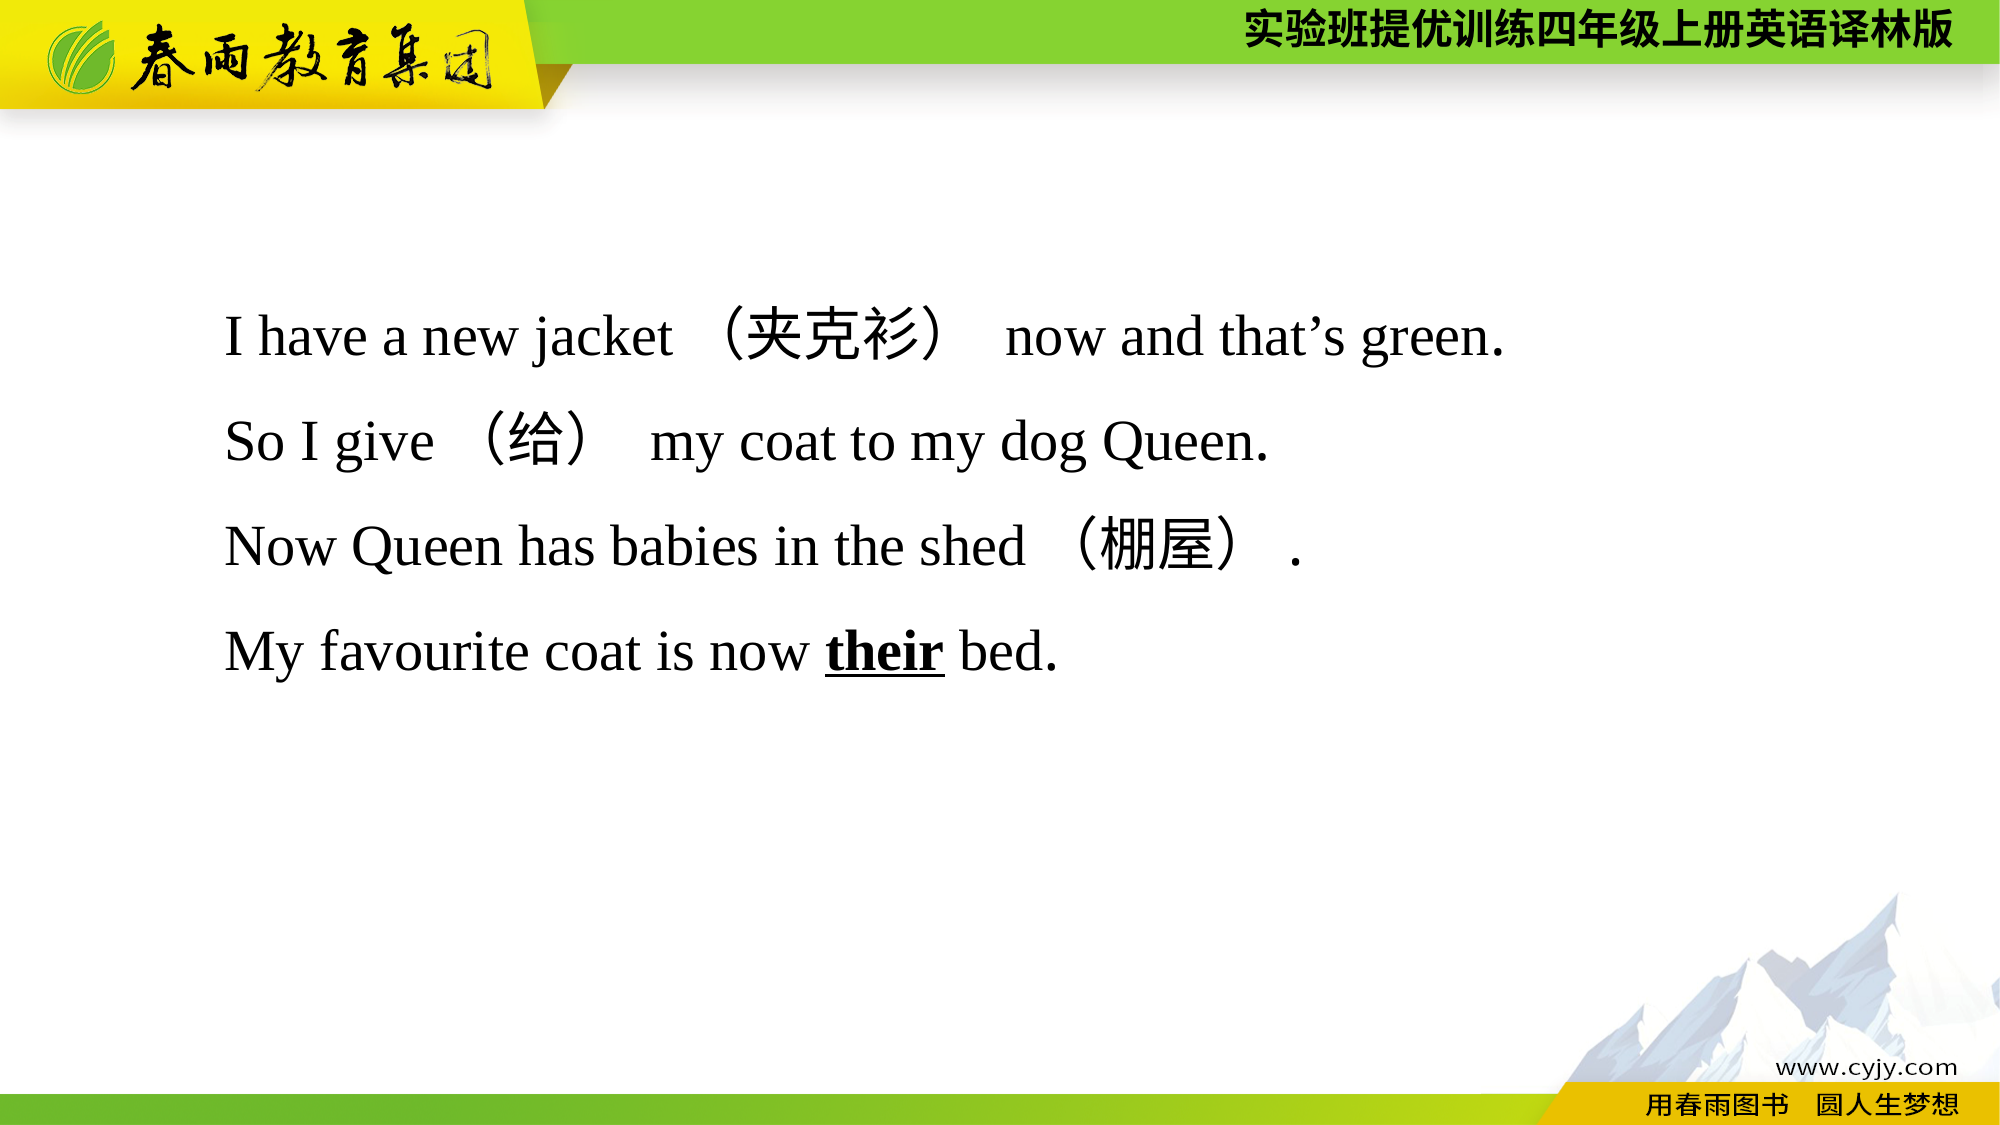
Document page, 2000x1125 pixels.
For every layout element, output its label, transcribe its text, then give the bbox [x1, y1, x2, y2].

list I have a new jacket（夹克衫） now and that’s green. So I give（给） my coat to my dog Queen. Now Queen has babies in the shed（棚屋）. My favourite coat is now their bed. [59, 254, 1944, 681]
picture [0, 0, 2000, 1125]
